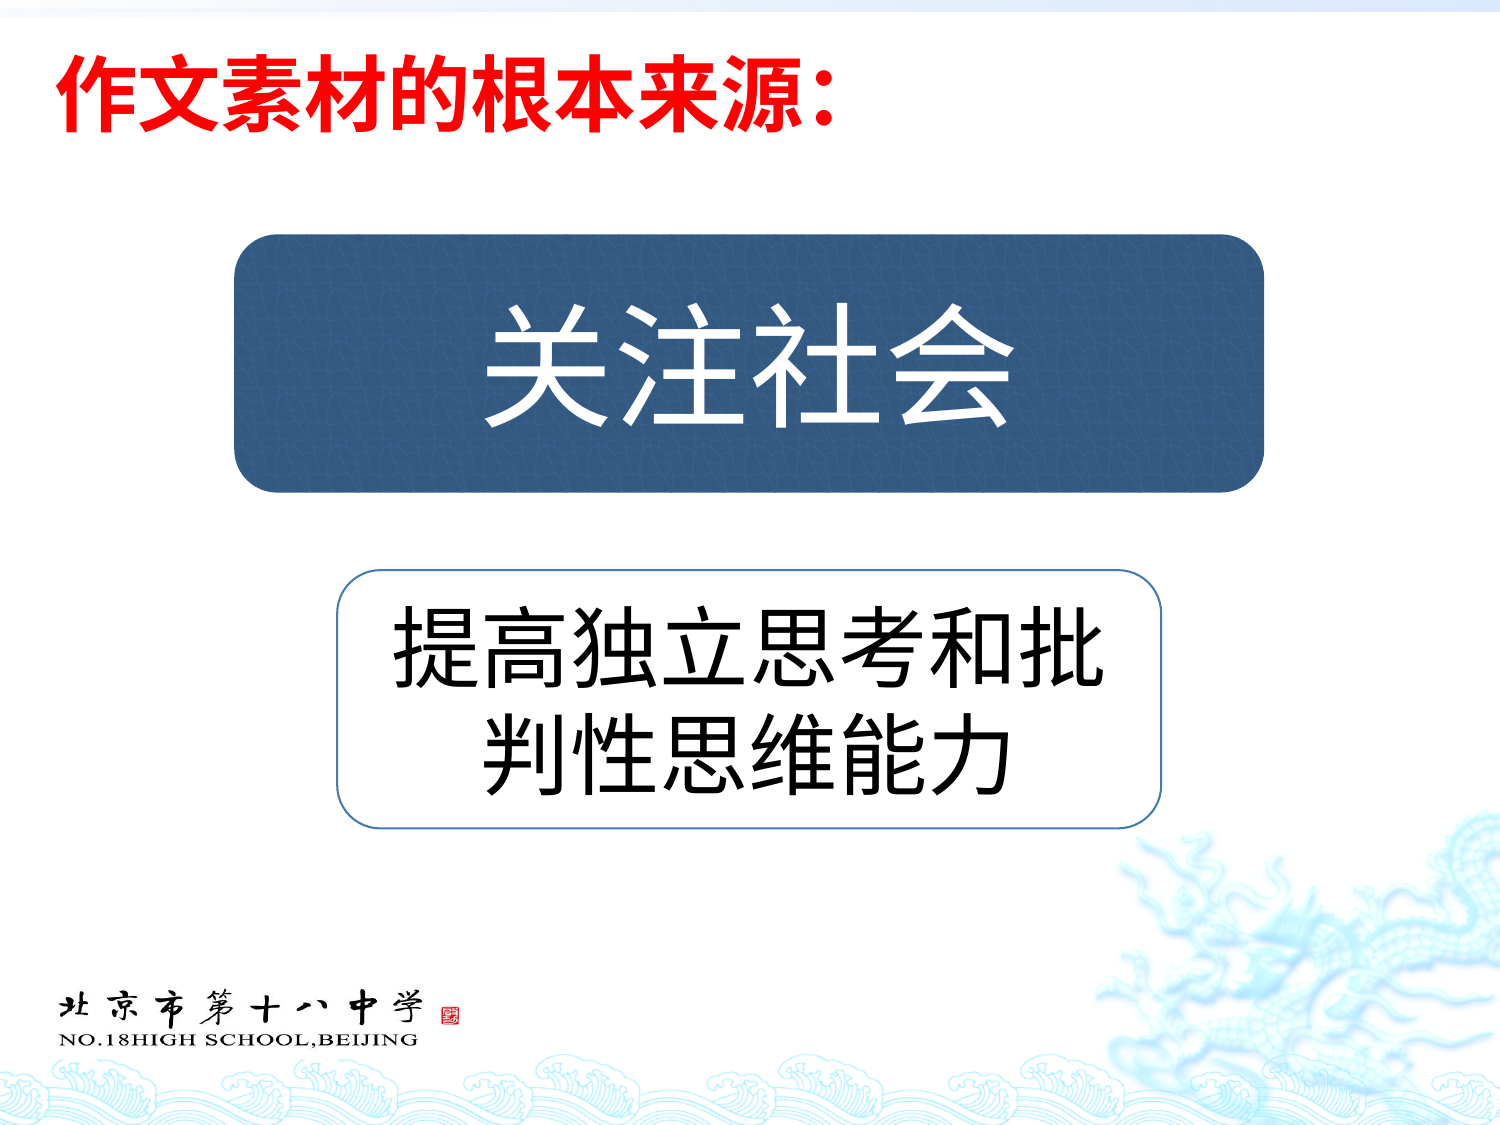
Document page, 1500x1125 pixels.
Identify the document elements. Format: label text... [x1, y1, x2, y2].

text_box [104, 233, 1394, 829]
picture [0, 984, 516, 1059]
text_box 作文素材的根本来源： [39, 35, 903, 150]
